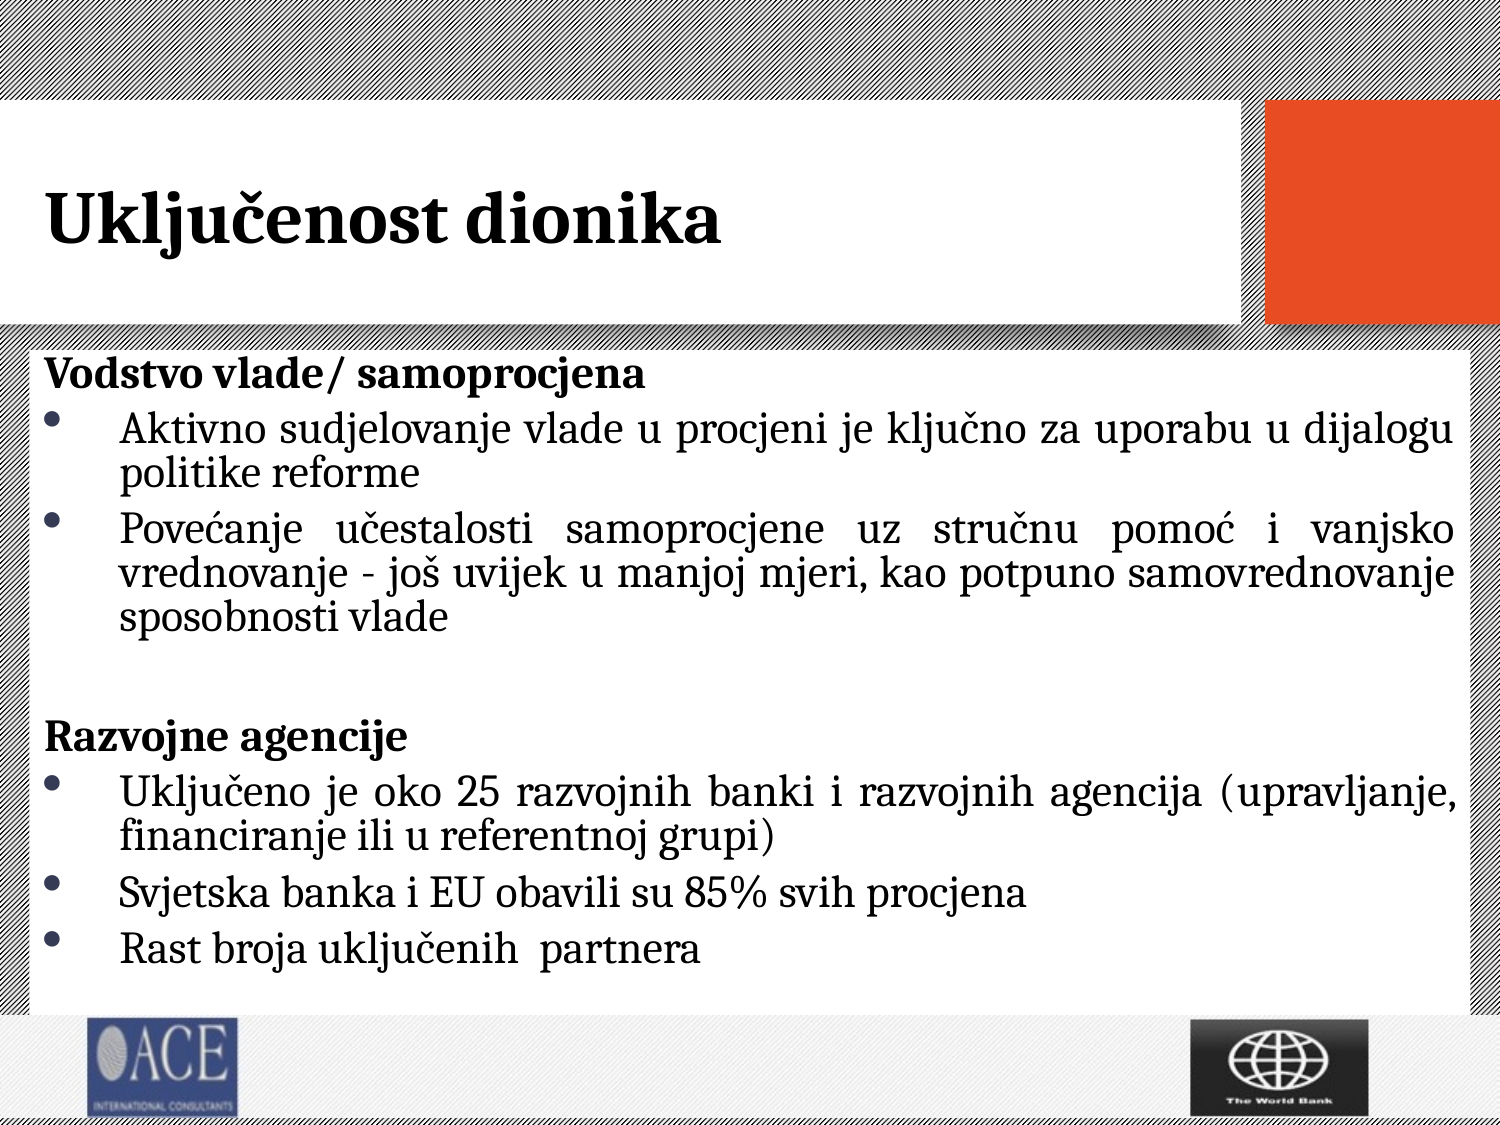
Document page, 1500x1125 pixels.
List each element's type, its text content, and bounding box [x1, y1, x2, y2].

title Uključenost dionika [29, 124, 1247, 315]
picture [0, 0, 1500, 1125]
list Vodstvo vlade/ samoprocjena Aktivno sudjelovanje vlade u procjeni je ključno za uporabu u dijalogu politike reforme Povećanje učestalosti samoprocjene uz stručnu pomoć i vanjsko vrednovanje - još uvijek u manjoj mjeri, kao potpuno samovrednovanje sposobnosti vlade Razvojne agencije Uključeno je oko 25 razvojnih banki i razvojnih agencija (upravljanje, financiranje ili u referentnoj grupi) Svjetska banka i EU obavili su 85% svih procjena Rast broja uključenih partnera [29, 349, 1471, 1015]
